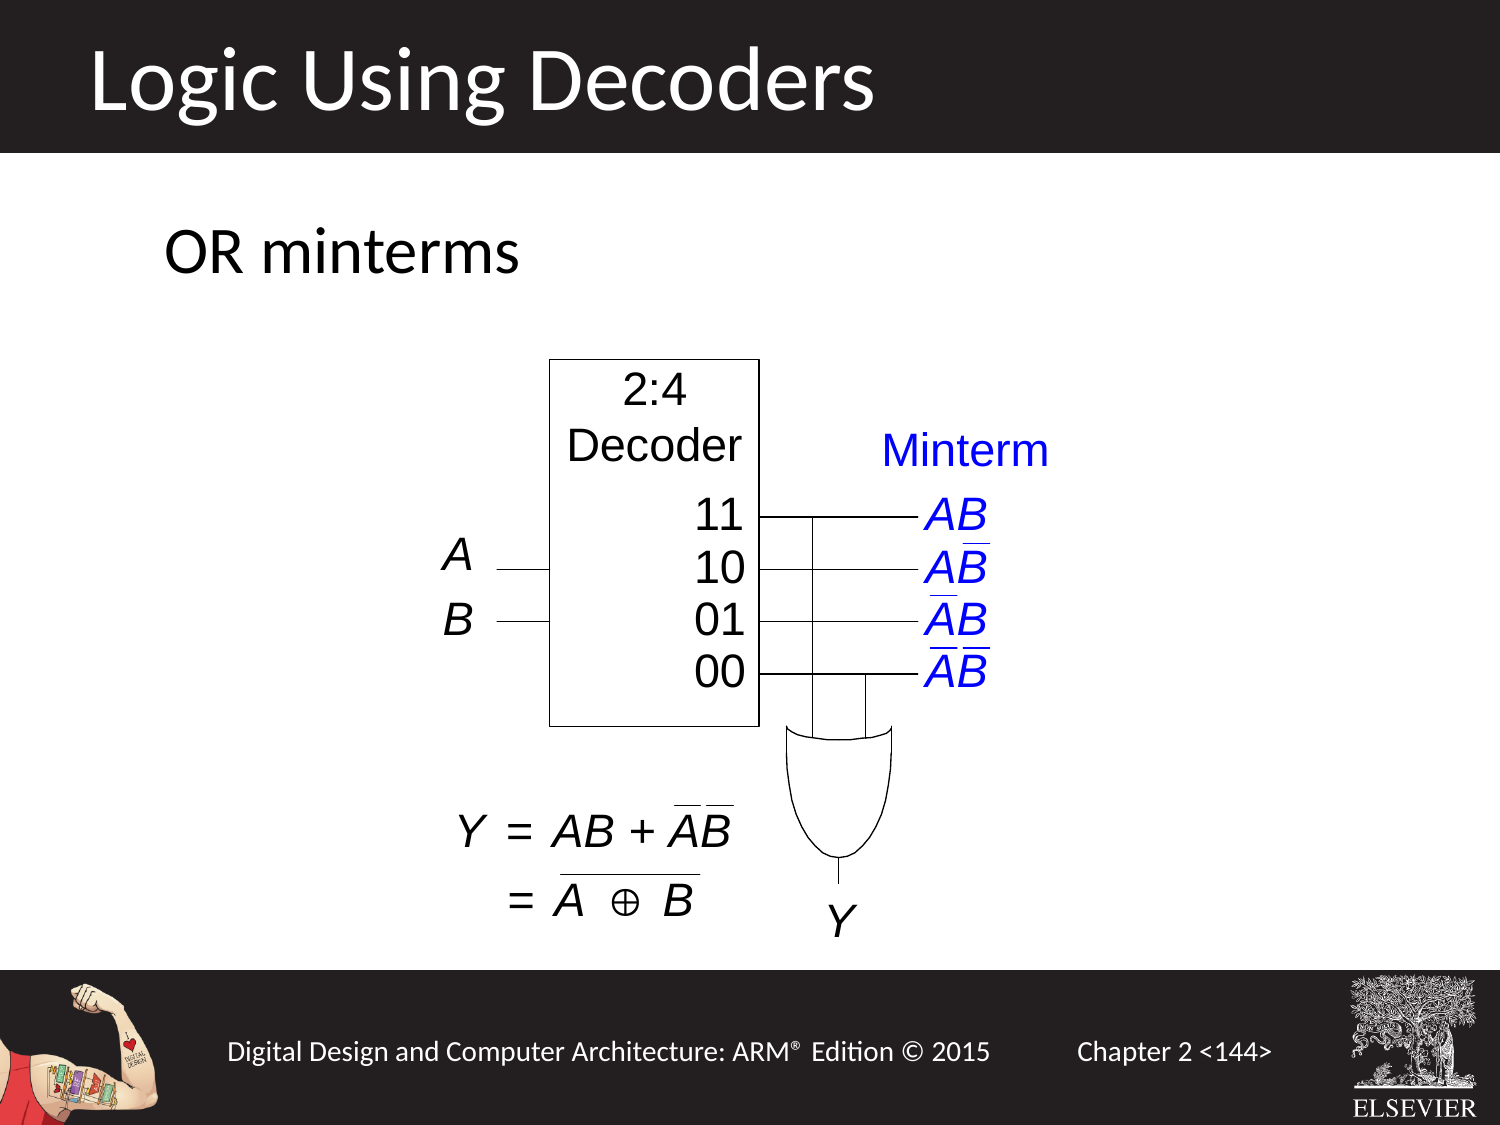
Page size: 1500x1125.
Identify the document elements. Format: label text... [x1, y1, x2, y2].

text_box Logic Using Decoders [75, 11, 1375, 136]
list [412, 349, 1076, 971]
text_box OR minterms [149, 199, 1413, 1013]
picture [0, 979, 163, 1125]
picture [1350, 974, 1477, 1117]
